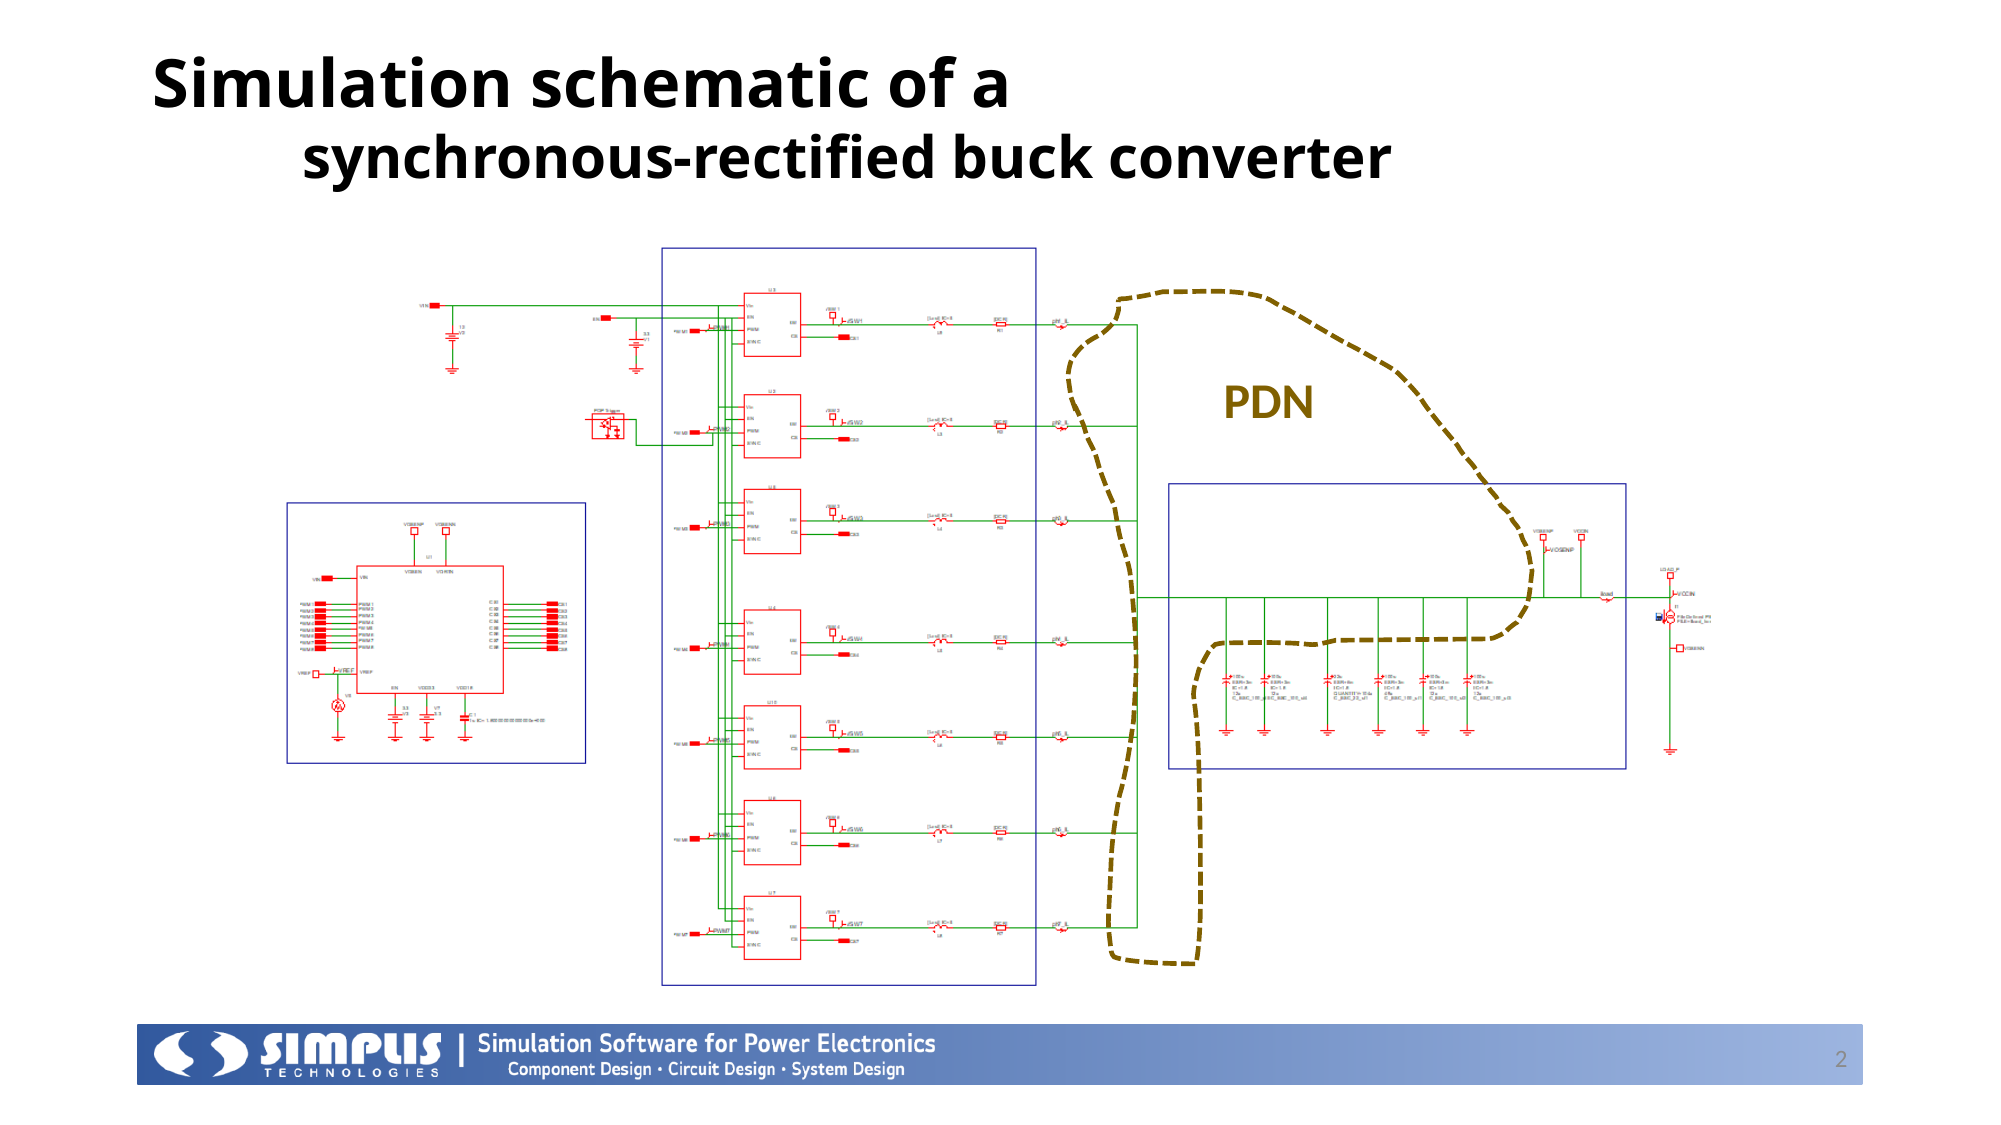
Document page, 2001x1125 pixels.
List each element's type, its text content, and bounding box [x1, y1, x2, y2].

picture [263, 224, 1711, 1004]
picture [154, 1007, 945, 1108]
slide_number 2 [1412, 1027, 1863, 1088]
title Simulation schematic of a synchronous-rectified buck converter [137, 27, 1940, 216]
